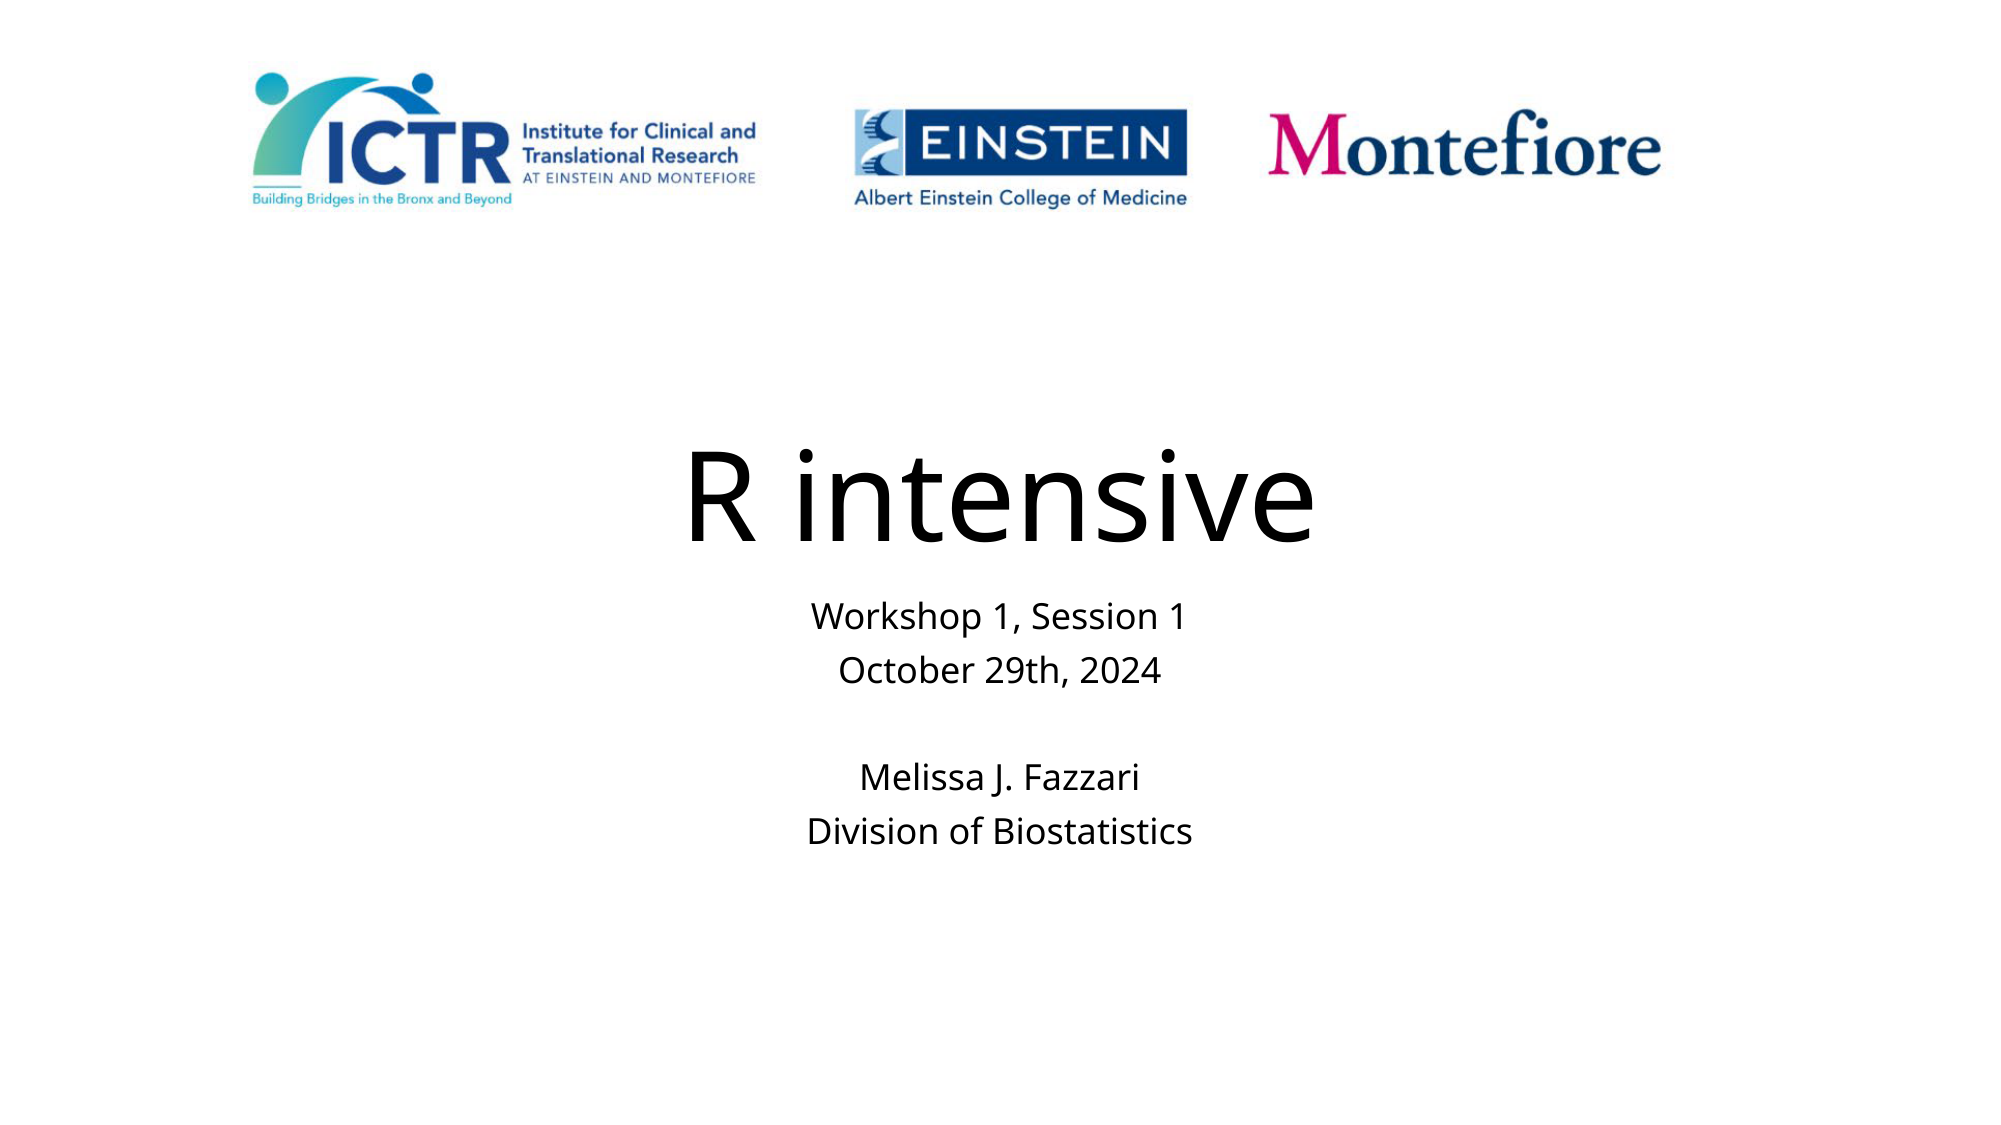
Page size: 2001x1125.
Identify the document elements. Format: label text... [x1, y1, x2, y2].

title R intensive [249, 184, 1750, 576]
subtitle Workshop 1, Session 1 October 29th, 2024 Melissa J. Fazzari Division of Biostatistics [249, 590, 1750, 863]
picture [215, 61, 1698, 233]
